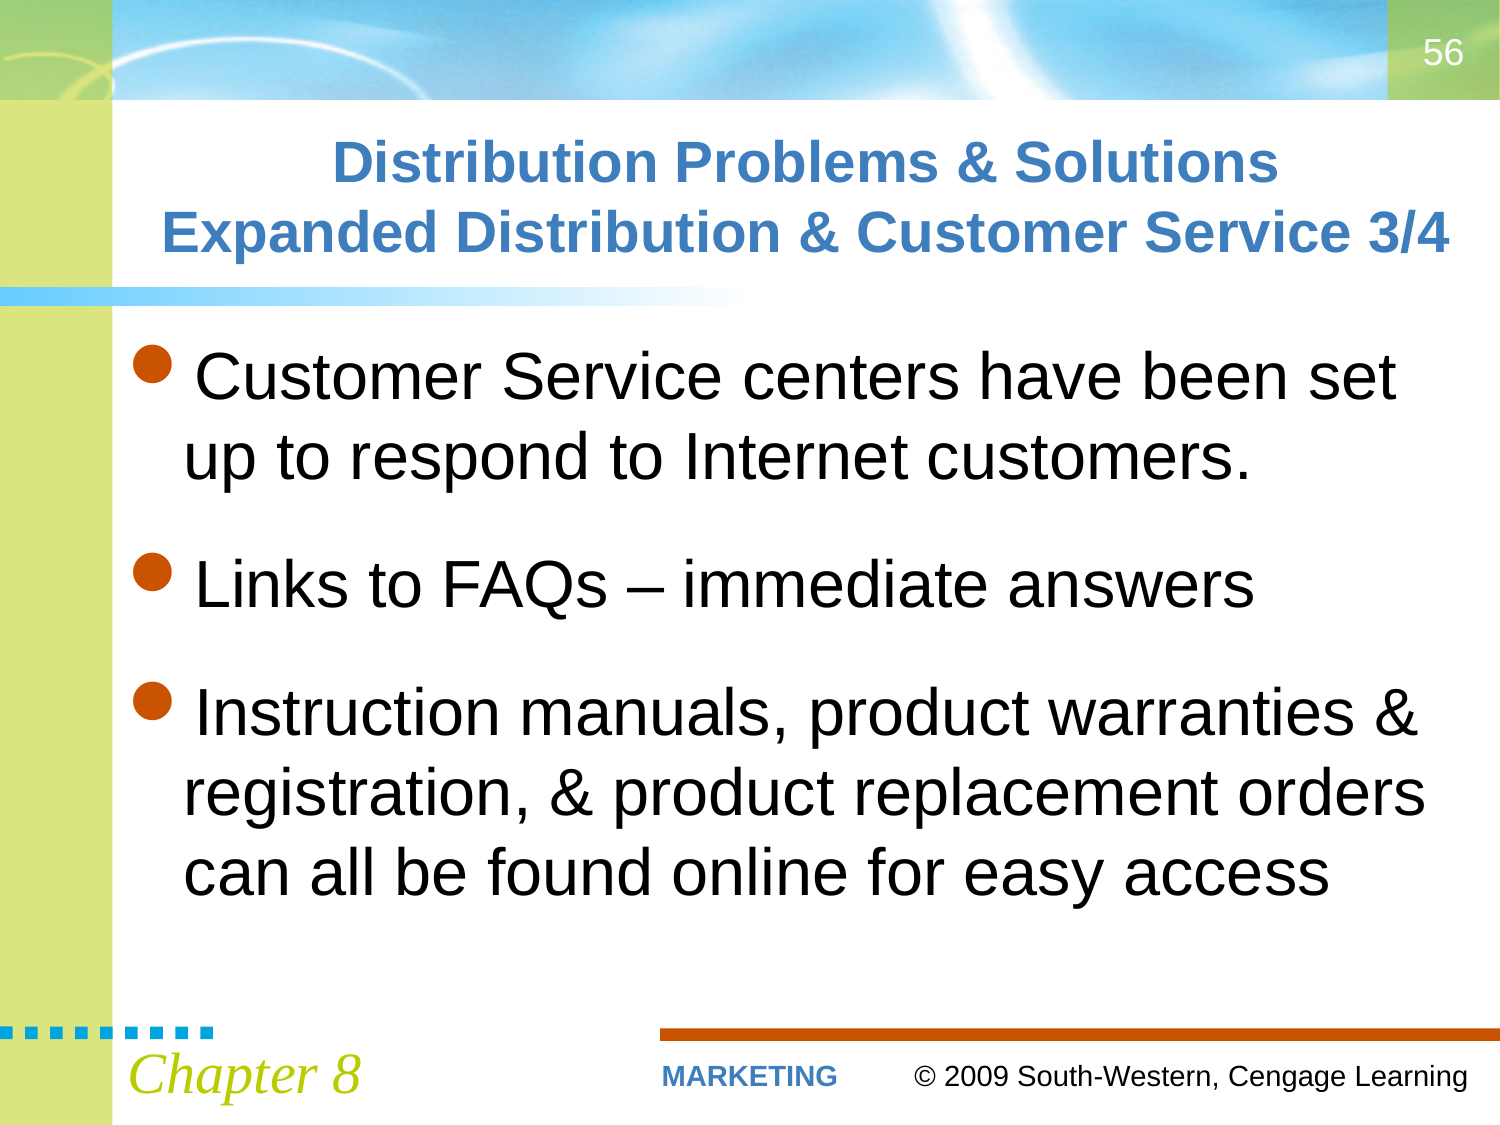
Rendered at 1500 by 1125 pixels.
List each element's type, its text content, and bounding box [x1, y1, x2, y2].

slide_number 56 [1387, 0, 1500, 99]
list Customer Service centers have been set up to respond to Internet customers. Links to FAQs – immediate answers Instruction manuals, product warranties & registration, & product replacement orders can all be found online for easy access [112, 324, 1463, 1001]
title Distribution Problems & Solutions Expanded Distribution & Customer Service 3/4 [112, 99, 1500, 288]
footer Chapter 8 [112, 1012, 638, 1113]
